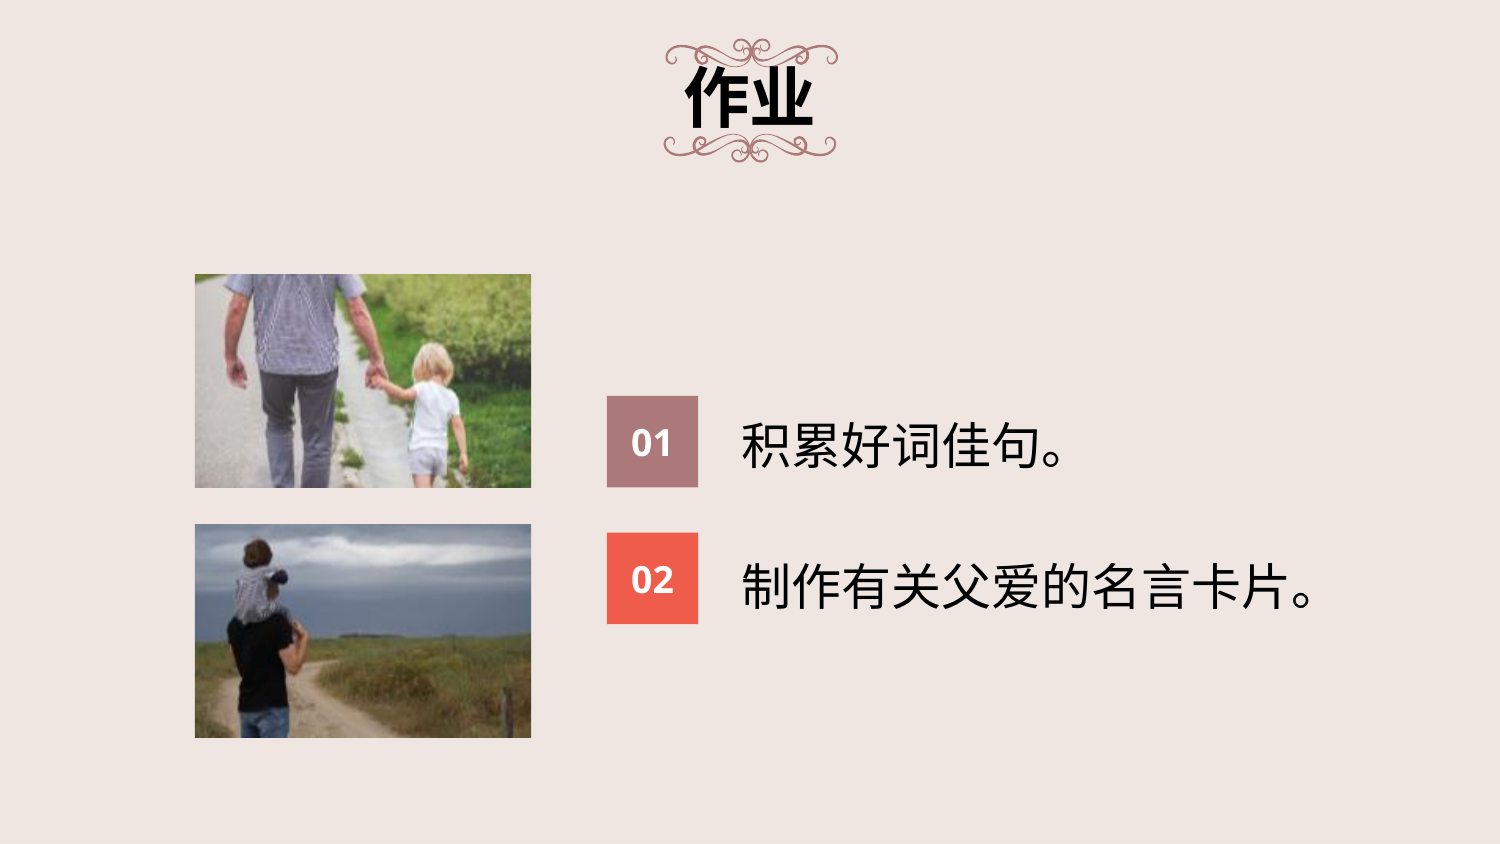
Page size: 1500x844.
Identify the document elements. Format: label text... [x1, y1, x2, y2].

text_box 01 [606, 395, 699, 488]
title 作业 [352, 70, 1148, 131]
text_box [194, 524, 532, 738]
text_box 02 [606, 532, 699, 625]
text_box 制作有关父爱的名言卡片。 [726, 524, 1316, 629]
text_box [194, 274, 532, 488]
text_box 积累好词佳句。 [726, 384, 1316, 488]
